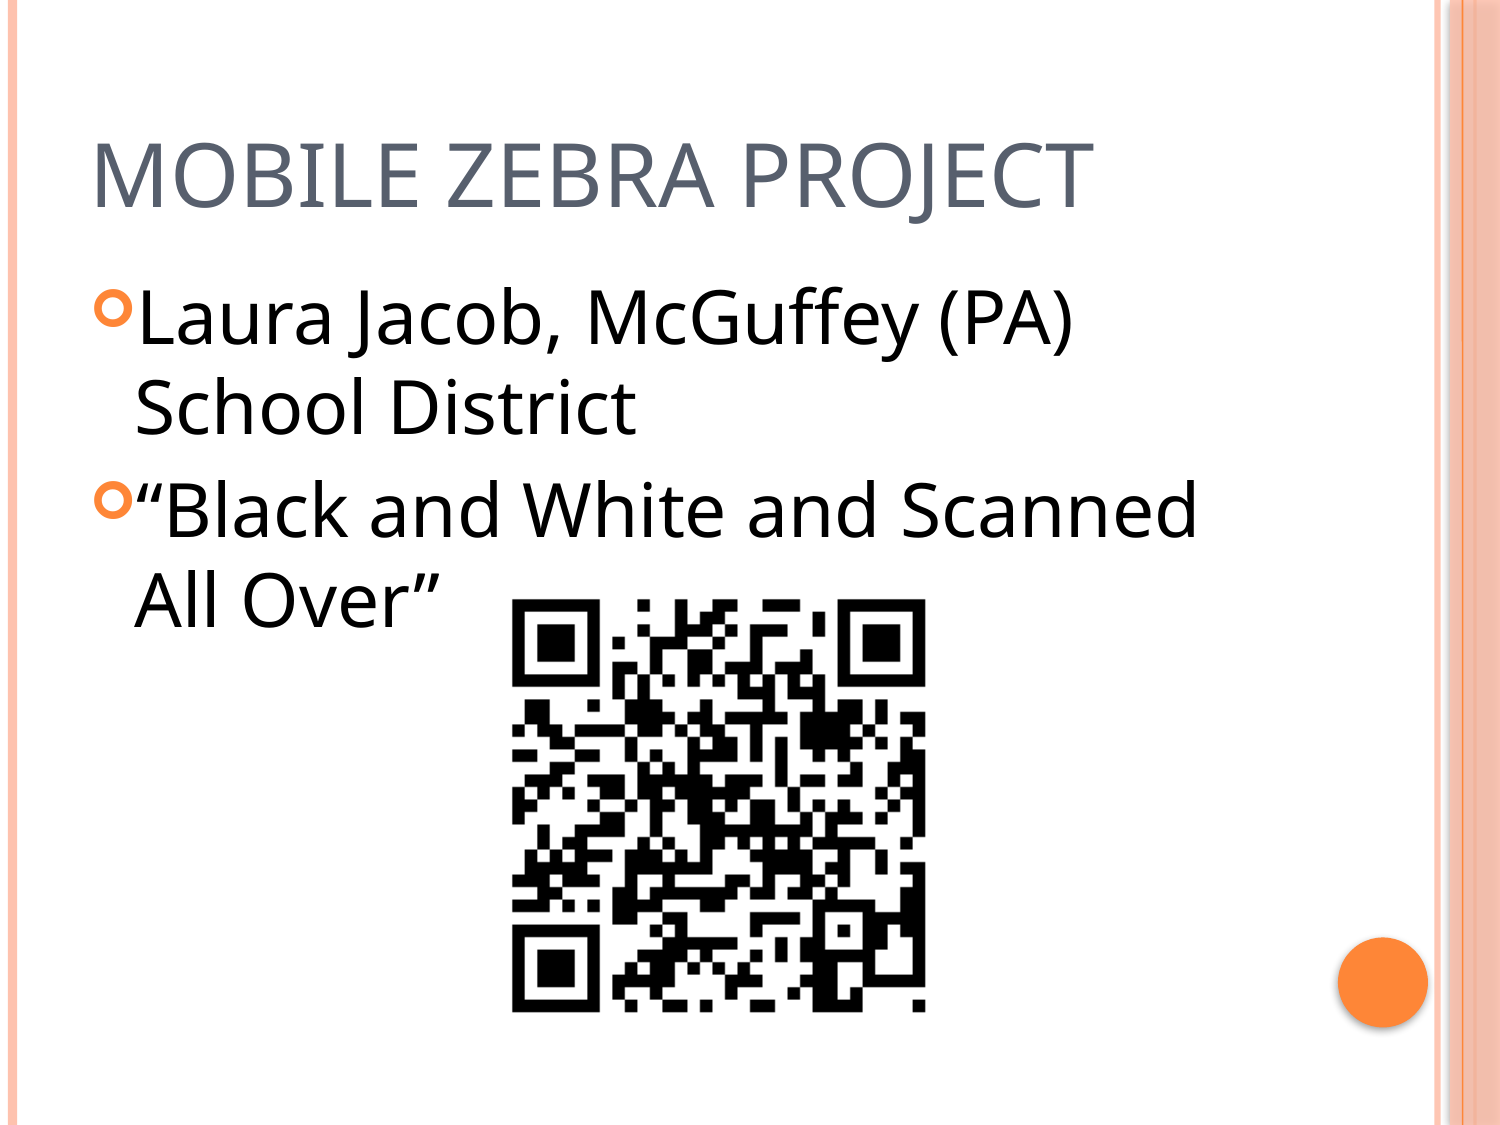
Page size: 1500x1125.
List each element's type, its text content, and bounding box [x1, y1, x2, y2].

list Laura Jacob, McGuffey (PA) School District “Black and White and Scanned All Over” [75, 262, 1300, 1062]
picture [499, 586, 938, 1026]
title Mobile Zebra Project [75, 45, 1300, 233]
